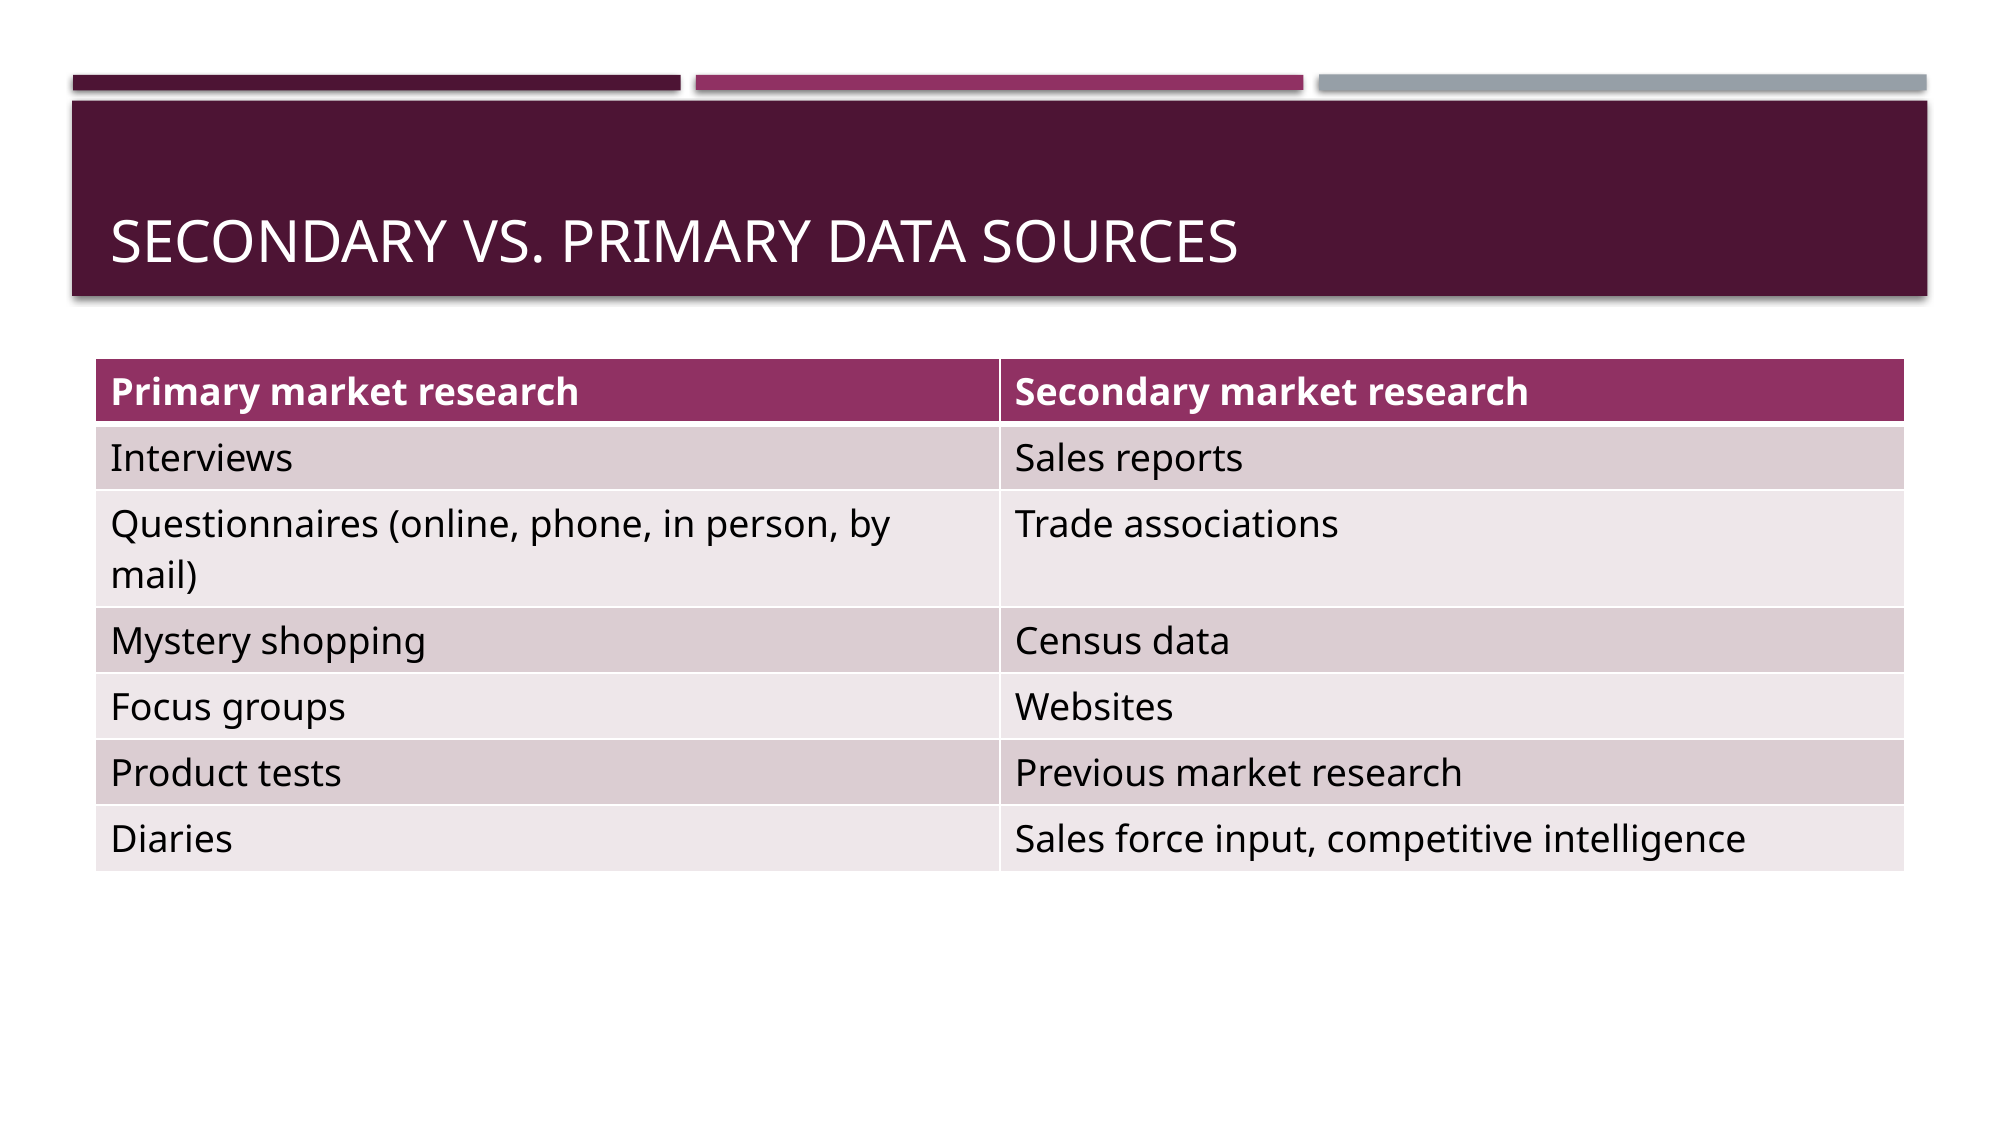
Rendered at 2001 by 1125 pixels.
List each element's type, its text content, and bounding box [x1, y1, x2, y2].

table_cell Focus groups [96, 674, 999, 738]
table_header Secondary market research [1001, 359, 1904, 421]
table_cell Previous market research [1001, 740, 1904, 804]
title Secondary vs. primary data sources [95, 115, 1905, 282]
table_cell Census data [1001, 608, 1904, 672]
table_cell Sales force input, competitive intelligence [1001, 806, 1904, 871]
table_cell Trade associations [1001, 491, 1904, 606]
table_cell Websites [1001, 674, 1904, 738]
table_header Primary market research [96, 359, 999, 421]
table_cell Interviews [96, 427, 999, 489]
table_cell Mystery shopping [96, 608, 999, 672]
table_cell Diaries [96, 806, 999, 871]
table_cell Product tests [96, 740, 999, 804]
table_cell Questionnaires (online, phone, in person, by mail) [96, 491, 999, 606]
table_cell Sales reports [1001, 427, 1904, 489]
